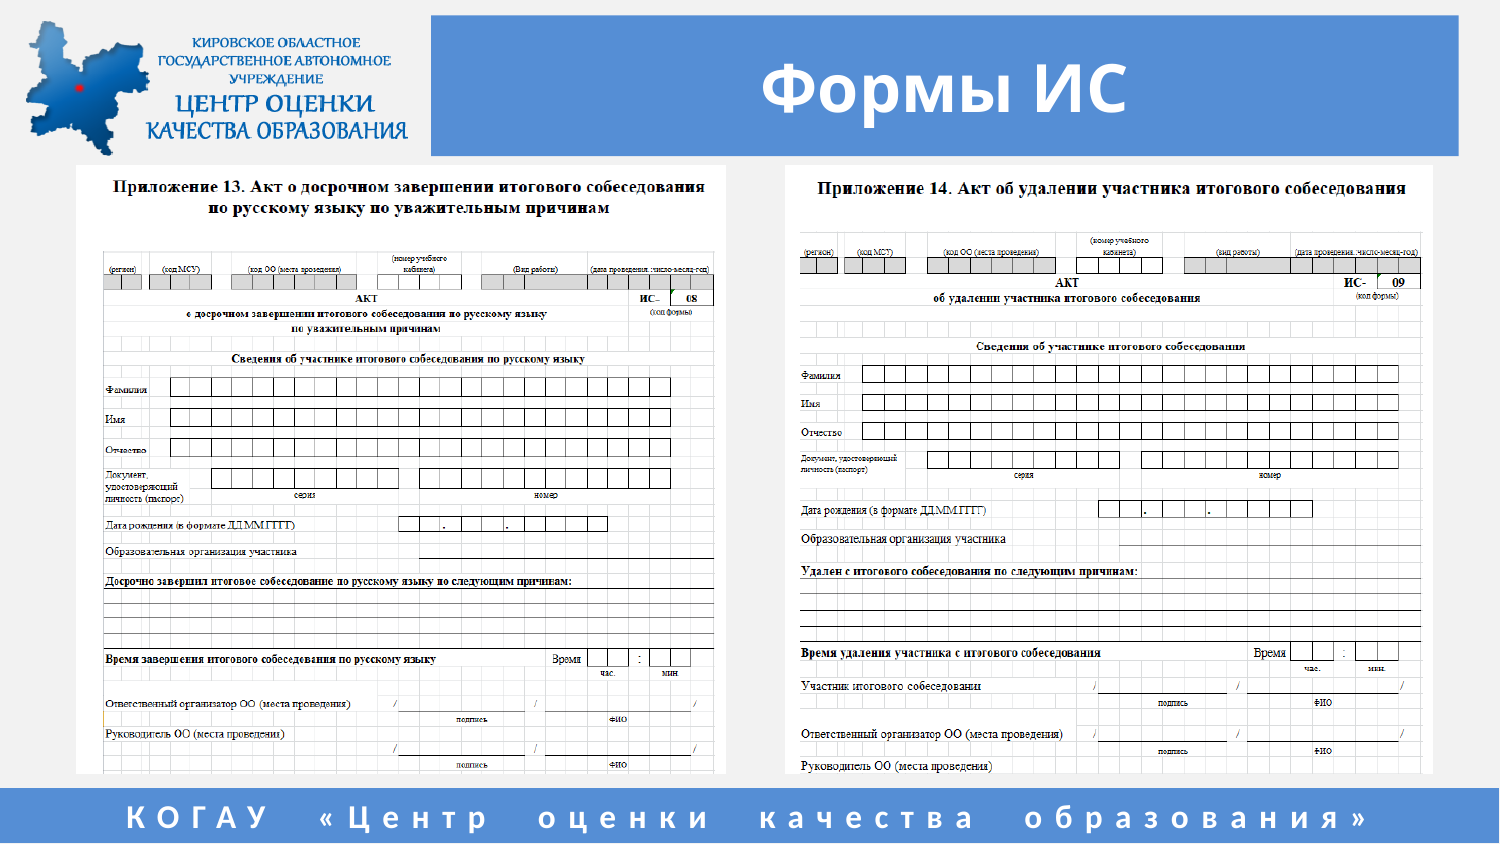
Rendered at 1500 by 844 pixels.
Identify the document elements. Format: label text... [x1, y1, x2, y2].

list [76, 164, 726, 774]
picture [26, 21, 408, 156]
title Формы ИС [431, 15, 1459, 157]
picture [785, 164, 1433, 774]
